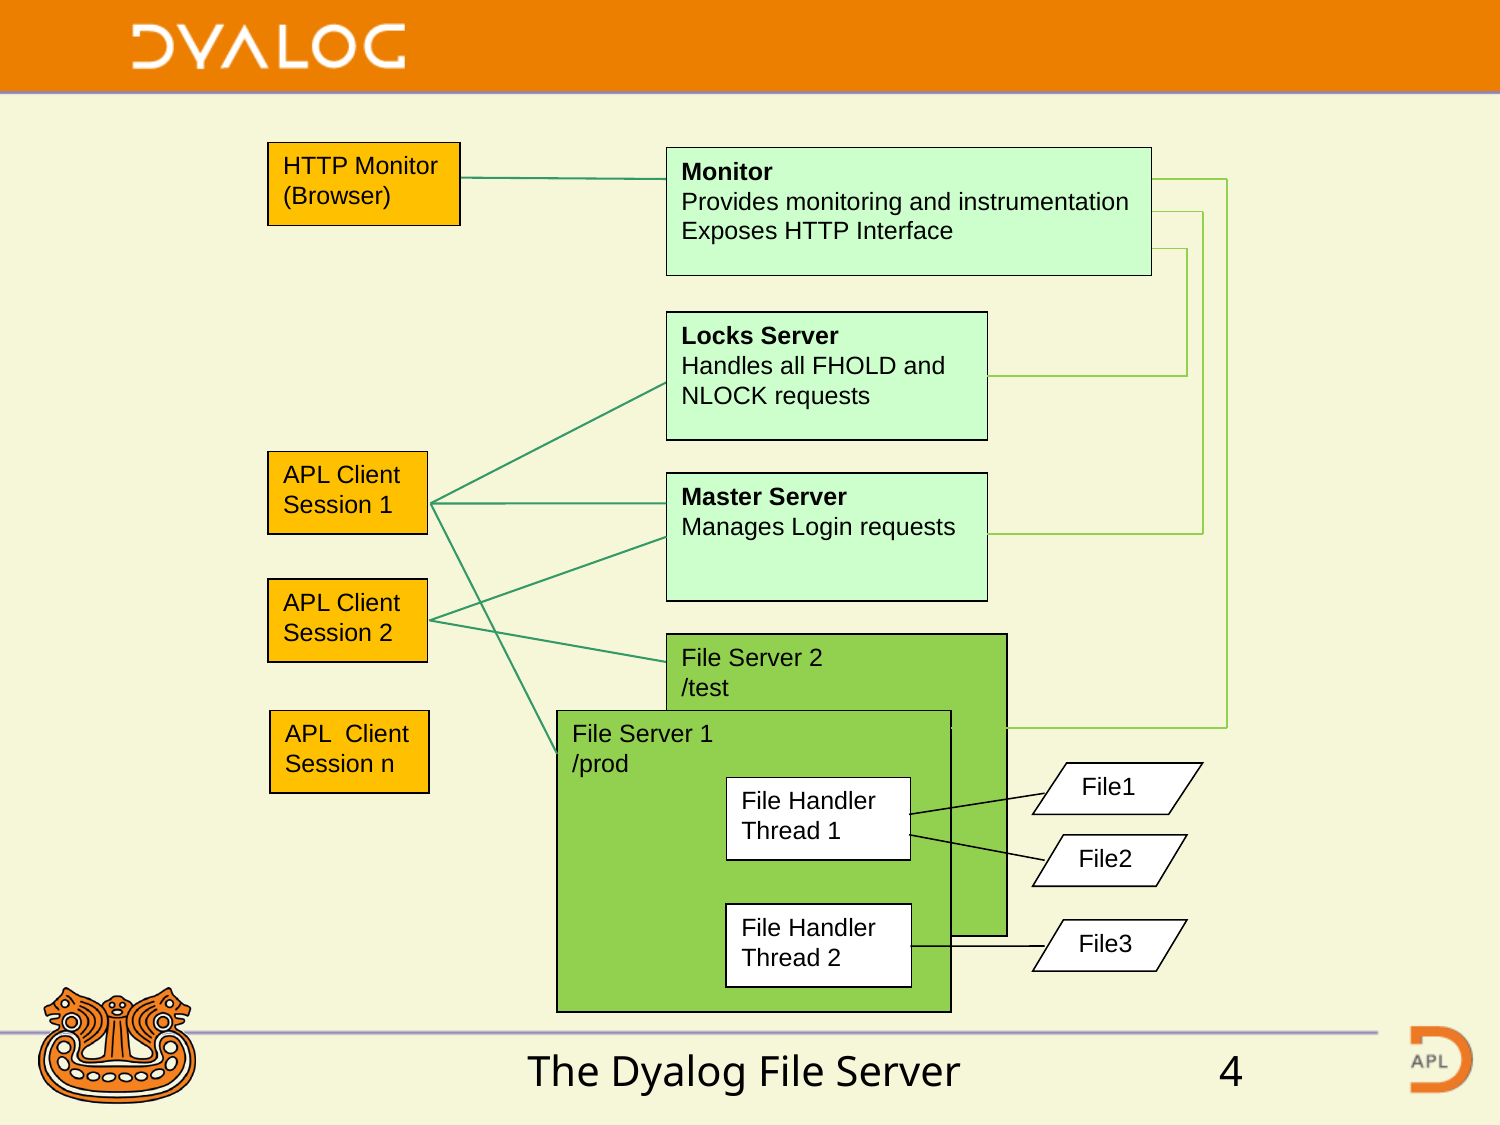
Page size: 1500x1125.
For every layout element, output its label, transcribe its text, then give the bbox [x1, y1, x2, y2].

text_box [198, 104, 1203, 1061]
slide_number 4 [1074, 1037, 1388, 1113]
picture [0, 0, 1500, 1125]
footer The Dyalog File Server [512, 1069, 988, 1113]
slide_number [112, 1037, 425, 1113]
